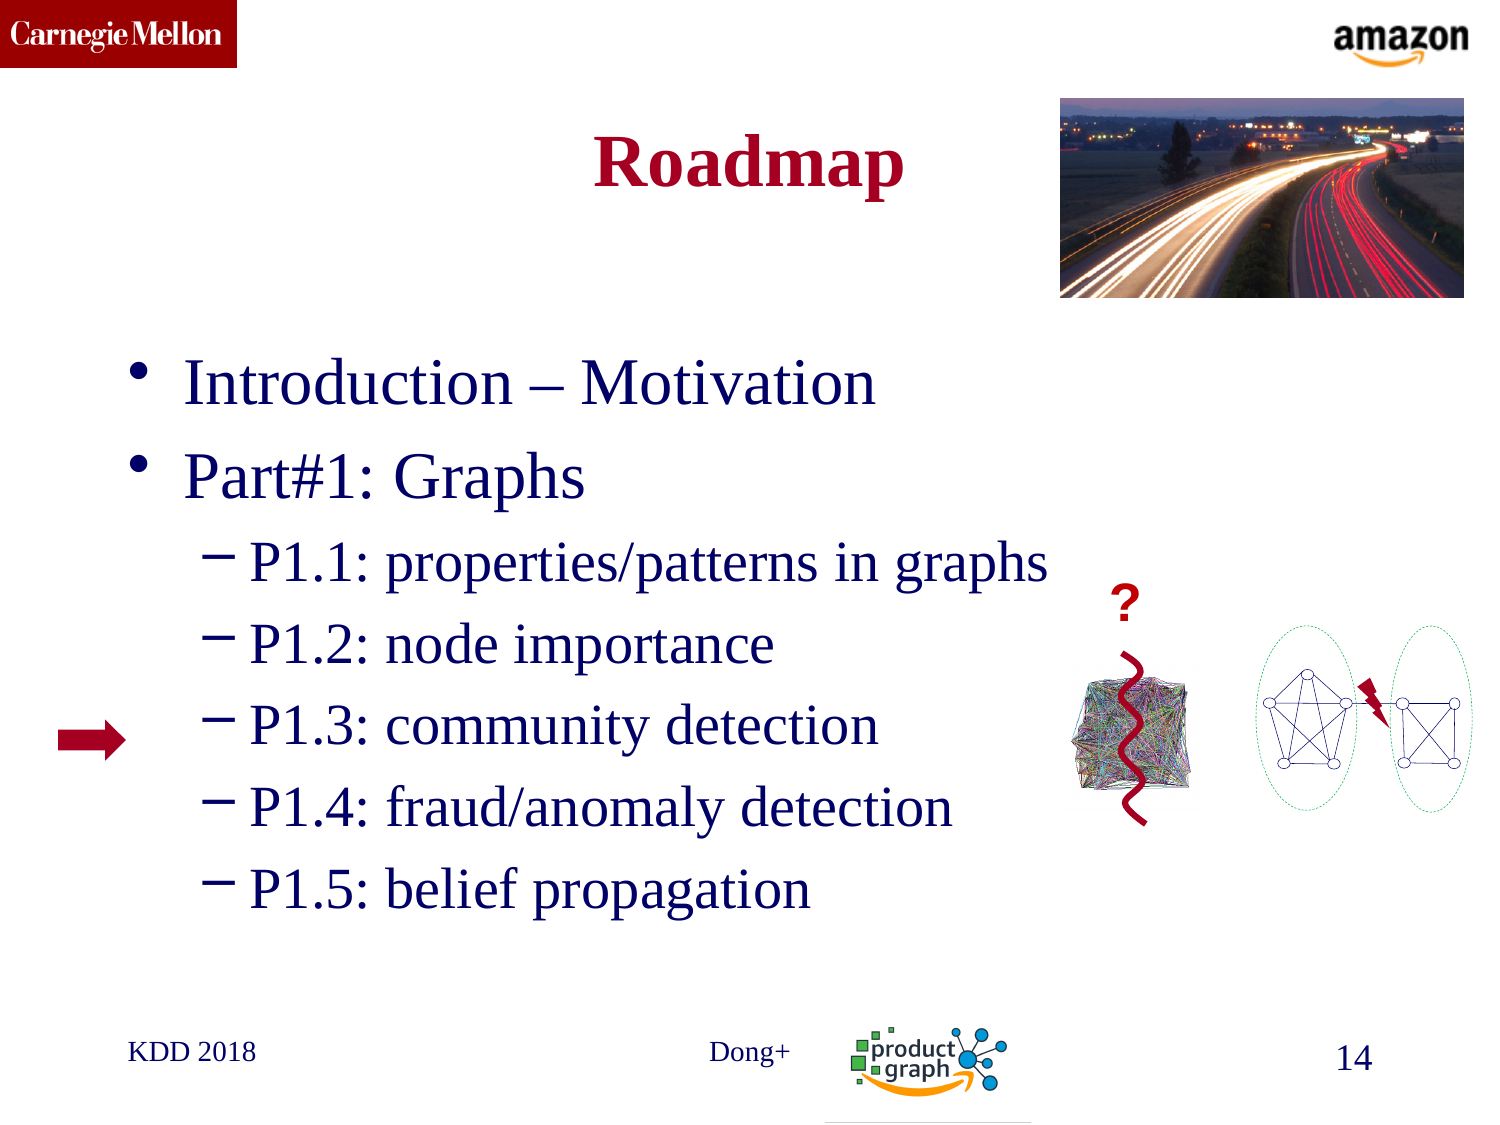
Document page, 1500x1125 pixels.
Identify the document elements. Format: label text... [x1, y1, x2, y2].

text_box [1264, 625, 1349, 667]
title Roadmap [112, 99, 1058, 213]
text_box [1399, 773, 1465, 813]
picture [1063, 658, 1202, 811]
text_box ? [1094, 559, 1158, 640]
picture [1060, 98, 1464, 299]
text_box [58, 719, 126, 761]
picture [0, 0, 237, 68]
list Introduction – Motivation Part#1: Graphs P1.1: properties/patterns in graphs P1.2: node importance P1.3: community detection P1.4: fraud/anomaly detection P1.5: belief propagation [112, 237, 1388, 1001]
text_box [1397, 625, 1473, 772]
slide_number KDD 2018 [112, 1024, 426, 1101]
footer Dong+ [512, 1024, 988, 1101]
text_box [1137, 818, 1146, 824]
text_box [1263, 669, 1461, 770]
picture [1322, 4, 1484, 88]
slide_number 14 [1074, 1024, 1388, 1101]
text_box [1268, 778, 1345, 811]
